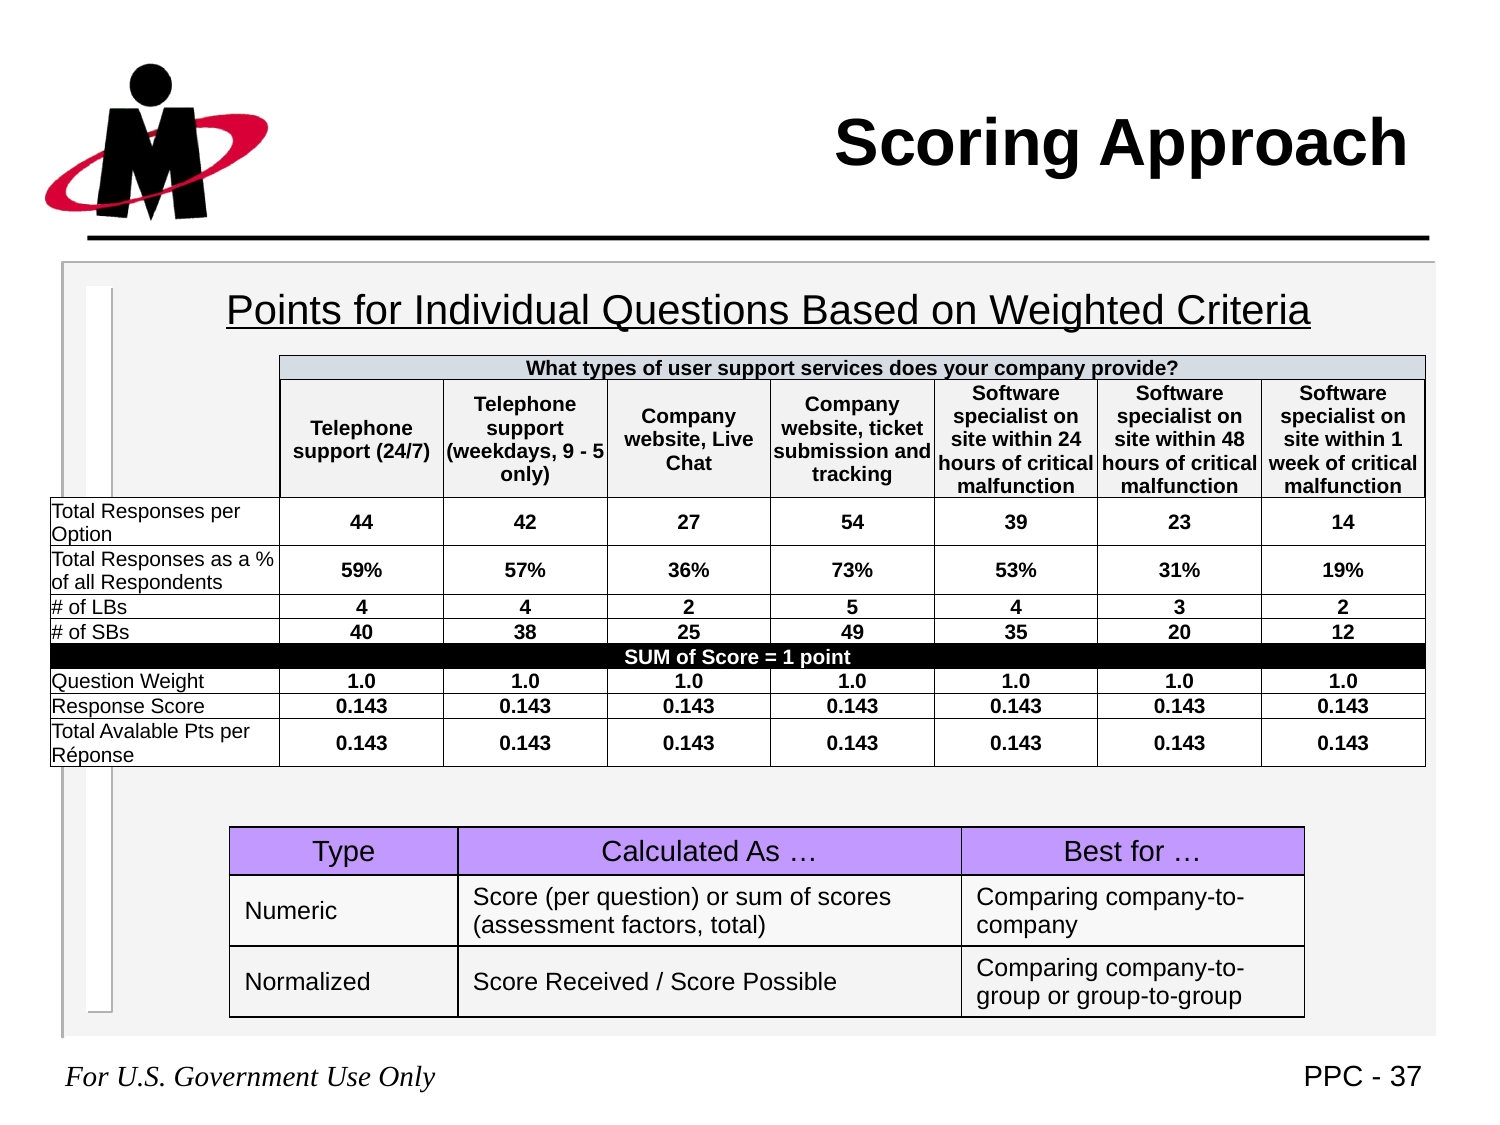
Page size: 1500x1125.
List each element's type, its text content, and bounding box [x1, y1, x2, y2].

table_cell 2 [1262, 595, 1425, 618]
table_cell 59% [280, 546, 443, 594]
table_header Type [230, 828, 457, 874]
table_cell 1.0 [935, 669, 1097, 693]
table_cell 31% [1098, 546, 1261, 594]
table_cell 20 [1098, 619, 1261, 643]
slide_number PPC - 37 [1087, 1049, 1438, 1101]
table_cell 0.143 [1098, 694, 1261, 718]
table_cell 19% [1262, 546, 1425, 594]
table_cell 25 [608, 619, 770, 643]
table_header Best for … [962, 828, 1304, 874]
table_cell [50, 380, 279, 497]
table_cell 39 [935, 498, 1097, 545]
table_cell 0.143 [935, 719, 1097, 766]
table_cell 1.0 [1262, 669, 1425, 693]
table_cell Company website, Live Chat [608, 380, 770, 497]
table_cell 42 [444, 498, 607, 545]
picture [27, 44, 283, 251]
table_cell Question Weight [51, 669, 279, 693]
table_cell 1.0 [608, 669, 770, 693]
table_cell 2 [608, 595, 770, 618]
table_cell 0.143 [771, 719, 934, 766]
table_cell 1.0 [280, 669, 443, 693]
table_cell Software specialist on site within 48 hours of critical malfunction [1098, 380, 1261, 497]
table_header What types of user support services does your company provide? [280, 356, 1425, 379]
table_cell Comparing company-to-group or group-to-group [962, 947, 1304, 1016]
list Points for Individual Questions Based on Weighted Criteria [112, 274, 1426, 355]
table_cell 38 [444, 619, 607, 643]
table_cell 35 [935, 619, 1097, 643]
table_cell 0.143 [1262, 694, 1425, 718]
table_cell 0.143 [935, 694, 1097, 718]
table_cell Score Received / Score Possible [459, 947, 961, 1016]
table_cell 1.0 [771, 669, 934, 693]
table_header Calculated As … [459, 828, 961, 874]
table_cell 4 [280, 595, 443, 618]
table_cell 49 [771, 619, 934, 643]
table_cell Normalized [230, 947, 457, 1016]
table_cell 1.0 [1098, 669, 1261, 693]
table_cell 0.143 [608, 719, 770, 766]
table_cell 53% [935, 546, 1097, 594]
table_cell Software specialist on site within 24 hours of critical malfunction [935, 380, 1097, 497]
table_cell 1.0 [444, 669, 607, 693]
table_header [50, 355, 279, 380]
table_cell # of SBs [51, 619, 279, 643]
table_cell 57% [444, 546, 607, 594]
table_cell Numeric [230, 876, 457, 945]
table_cell 36% [608, 546, 770, 594]
table_cell 0.143 [1098, 719, 1261, 766]
table_cell 0.143 [608, 694, 770, 718]
table_cell 4 [935, 595, 1097, 618]
table_cell 0.143 [1262, 719, 1425, 766]
table_cell Comparing company-to-company [962, 876, 1304, 945]
table_cell 54 [771, 498, 934, 545]
table_cell Score (per question) or sum of scores (assessment factors, total) [459, 876, 961, 945]
table_cell 0.143 [280, 694, 443, 718]
table_cell 0.143 [444, 719, 607, 766]
text_box For U.S. Government Use Only [49, 1050, 488, 1100]
table_cell SUM of Score = 1 point [51, 644, 1425, 668]
table_cell Total Avalable Pts per Réponse [51, 719, 279, 766]
table_cell Software specialist on site within 1 week of critical malfunction [1262, 380, 1424, 497]
table_cell 44 [280, 498, 443, 545]
table_cell 5 [771, 595, 934, 618]
table_cell # of LBs [51, 595, 279, 618]
table_cell 73% [771, 546, 934, 594]
table_cell Response Score [51, 694, 279, 718]
table_cell Company website, ticket submission and tracking [771, 380, 934, 497]
table_cell Telephone support (24/7) [281, 380, 443, 497]
table_cell 12 [1262, 619, 1425, 643]
table_cell 23 [1098, 498, 1261, 545]
table_cell 4 [444, 595, 607, 618]
table_cell 27 [608, 498, 770, 545]
table_cell 14 [1262, 498, 1425, 545]
table_cell Total Responses per Option [51, 498, 279, 545]
table_cell 0.143 [444, 694, 607, 718]
table_cell 0.143 [771, 694, 934, 718]
table_cell 3 [1098, 595, 1261, 618]
table_cell 0.143 [280, 719, 443, 766]
table_cell 40 [280, 619, 443, 643]
table_cell Telephone support (weekdays, 9 - 5 only) [444, 380, 607, 497]
title Scoring Approach [367, 44, 1426, 233]
table_cell Total Responses as a % of all Respondents [51, 546, 279, 594]
